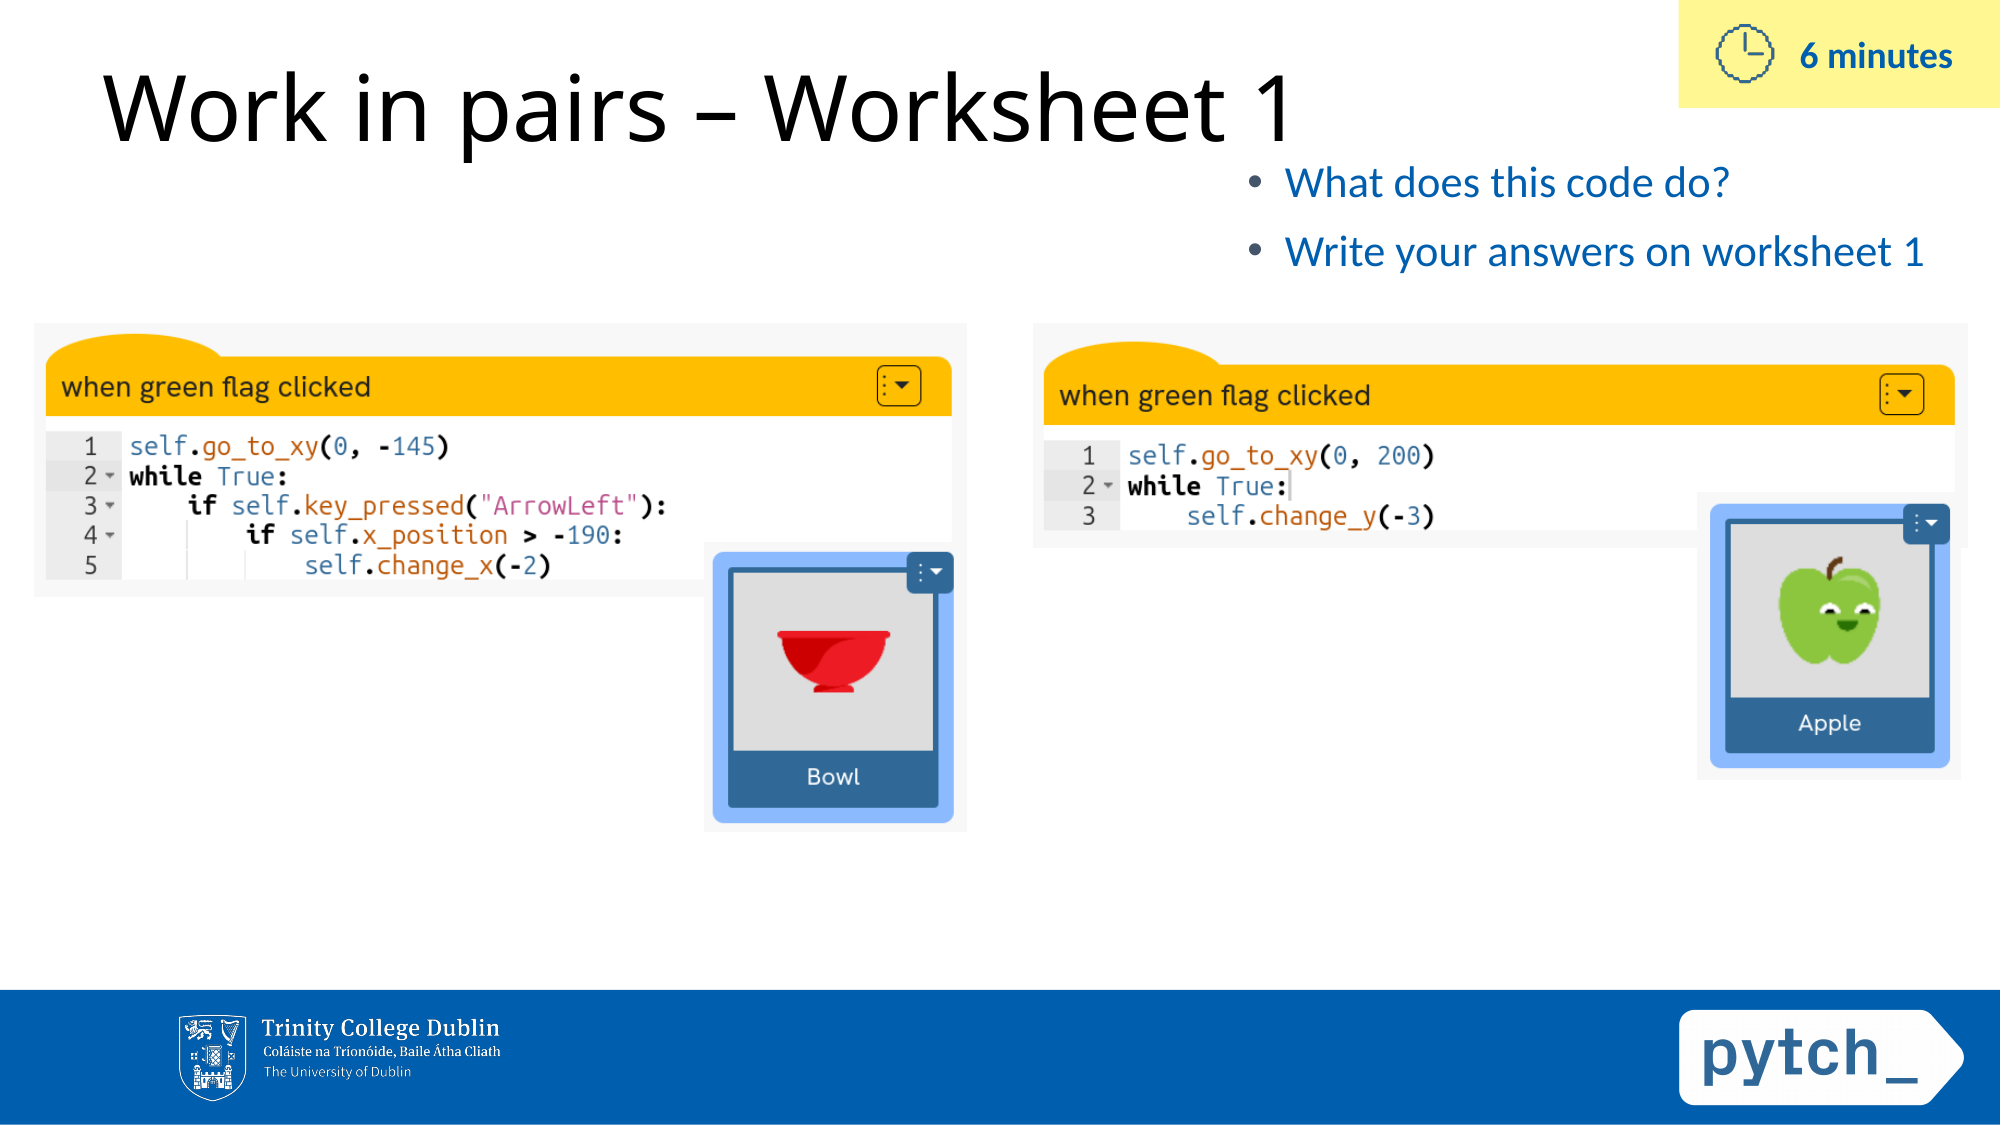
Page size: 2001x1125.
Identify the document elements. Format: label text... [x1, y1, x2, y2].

picture [34, 323, 967, 833]
picture [1033, 323, 1968, 780]
picture [1590, 894, 2001, 1125]
list What does this code do? Write your answers on worksheet 1 [1232, 152, 1948, 323]
title Work in pairs – Worksheet 1 [87, 33, 1813, 189]
picture [178, 1014, 502, 1102]
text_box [1678, 0, 2000, 108]
